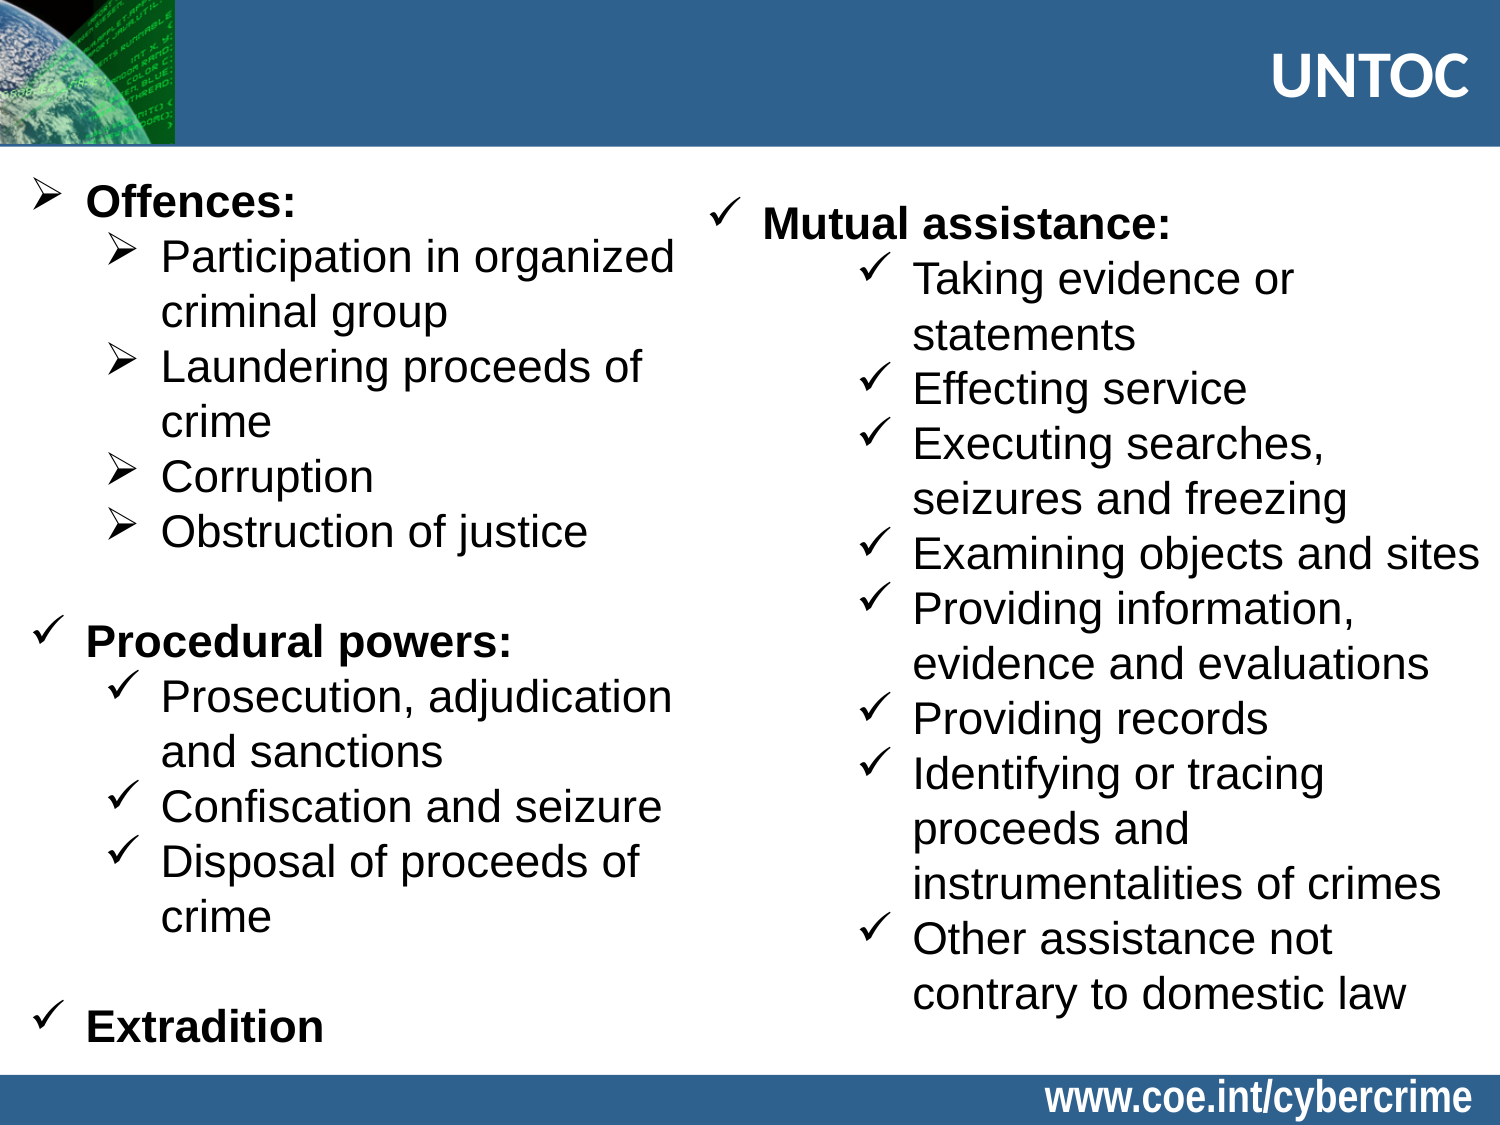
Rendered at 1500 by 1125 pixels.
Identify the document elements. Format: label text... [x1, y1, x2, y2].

picture [0, 0, 175, 144]
text_box www.coe.int/cybercrime [1030, 1082, 1500, 1125]
text_box Mutual assistance: Taking evidence or statements Effecting service Executing searches, seizures and freezing Examining objects and sites Providing information, evidence and evaluations Providing records Identifying or tracing proceeds and instrumentalities of crimes Other assistance not contrary to domestic law [691, 186, 1500, 1082]
text_box [0, 1073, 1030, 1125]
text_box UNTOC [177, 0, 1500, 149]
text_box Offences: Participation in organized criminal group Laundering proceeds of crime Corruption Obstruction of justice Procedural powers: Prosecution, adjudication and sanctions Confiscation and seizure Disposal of proceeds of crime Extradition [14, 164, 708, 1059]
